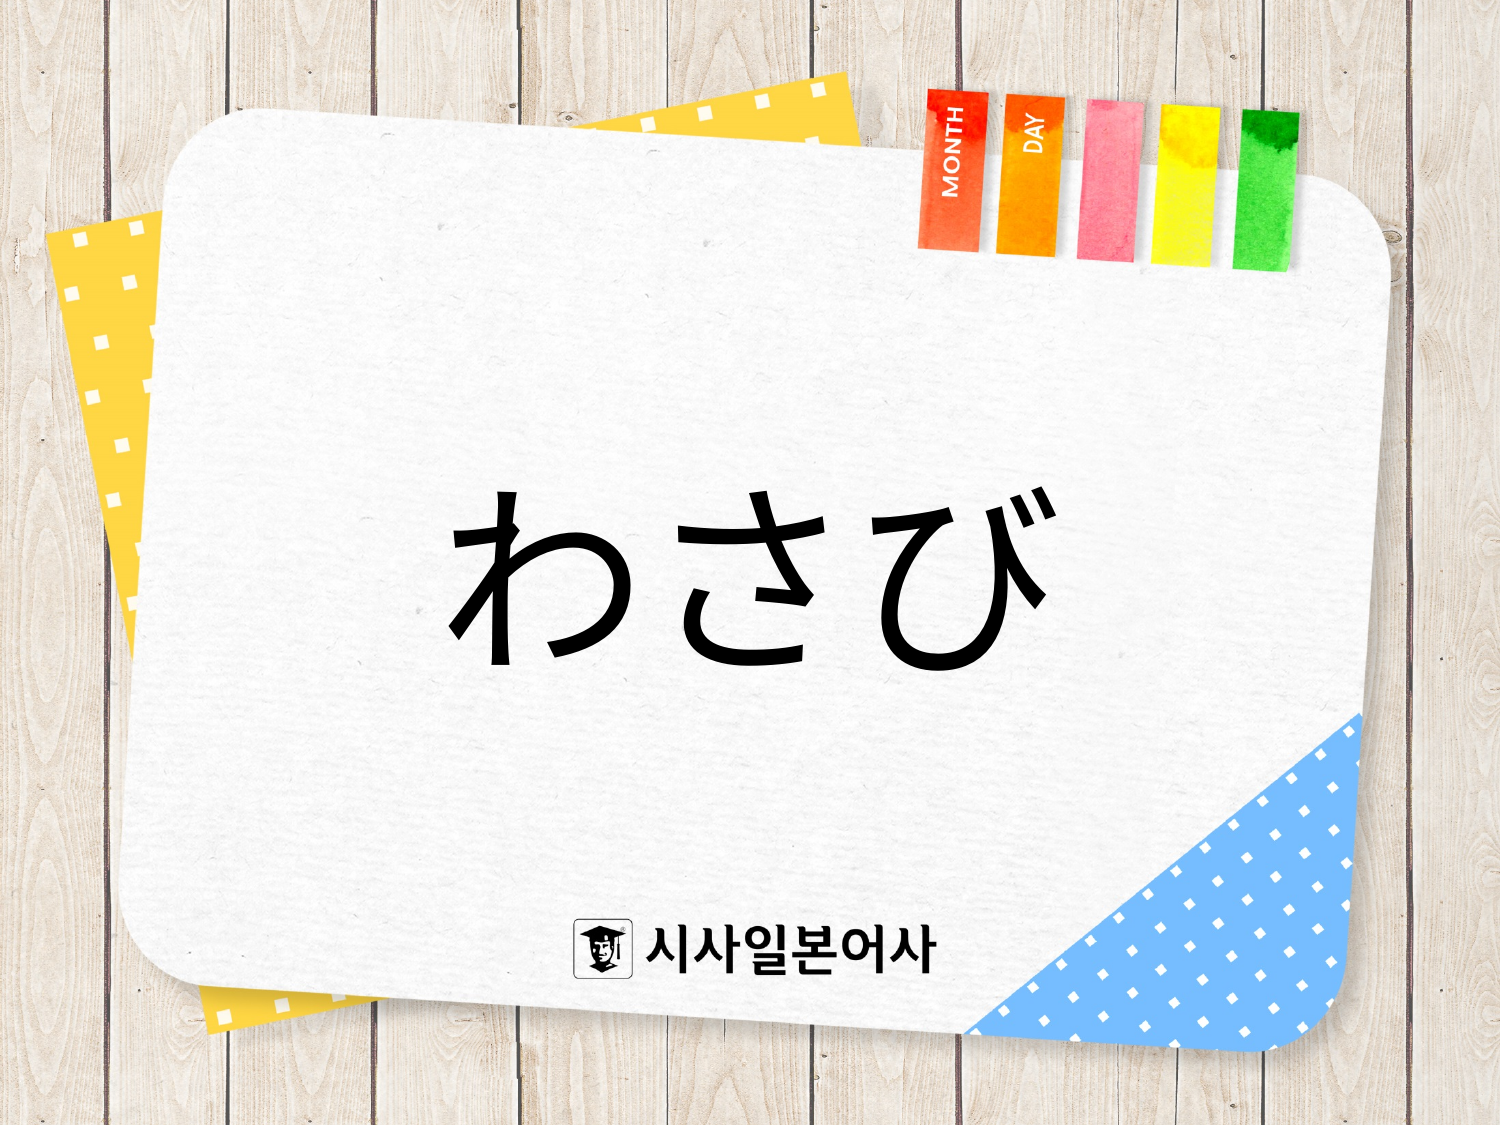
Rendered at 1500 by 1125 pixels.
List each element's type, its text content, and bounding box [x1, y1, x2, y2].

picture [0, 0, 1500, 1125]
title わさび [75, 338, 1425, 811]
